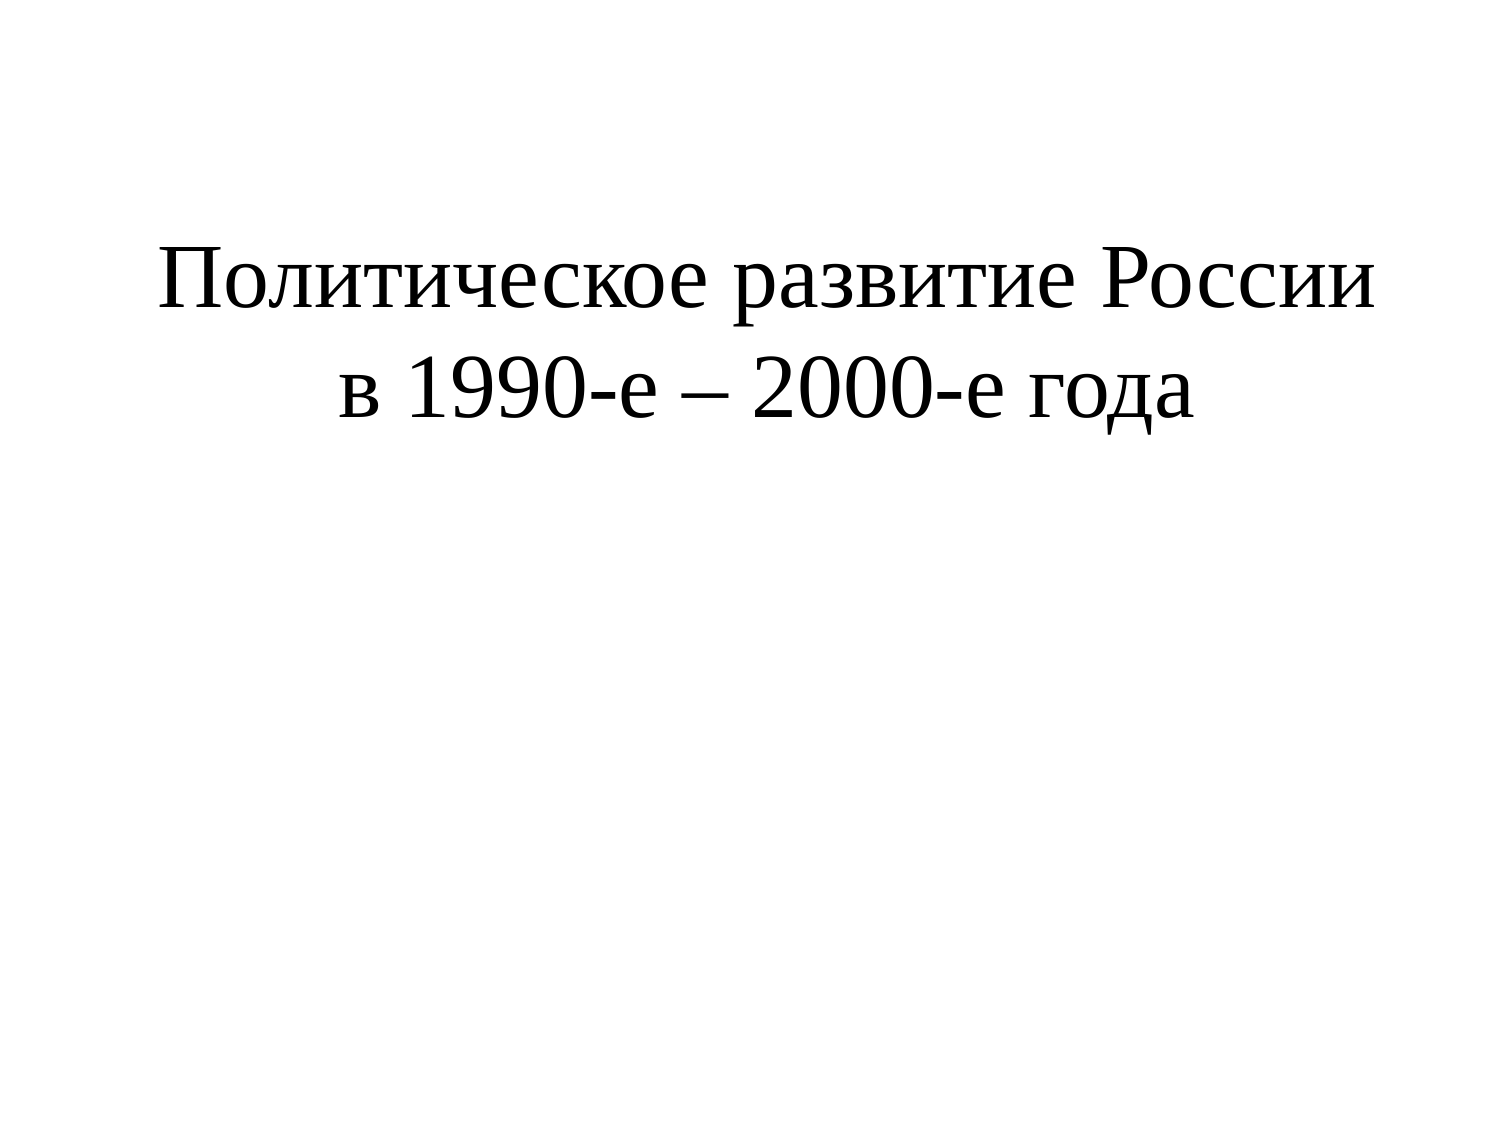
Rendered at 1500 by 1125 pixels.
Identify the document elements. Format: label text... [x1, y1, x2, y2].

text_box Политическое развитие России в 1990-е – 2000-е года [135, 208, 1400, 443]
